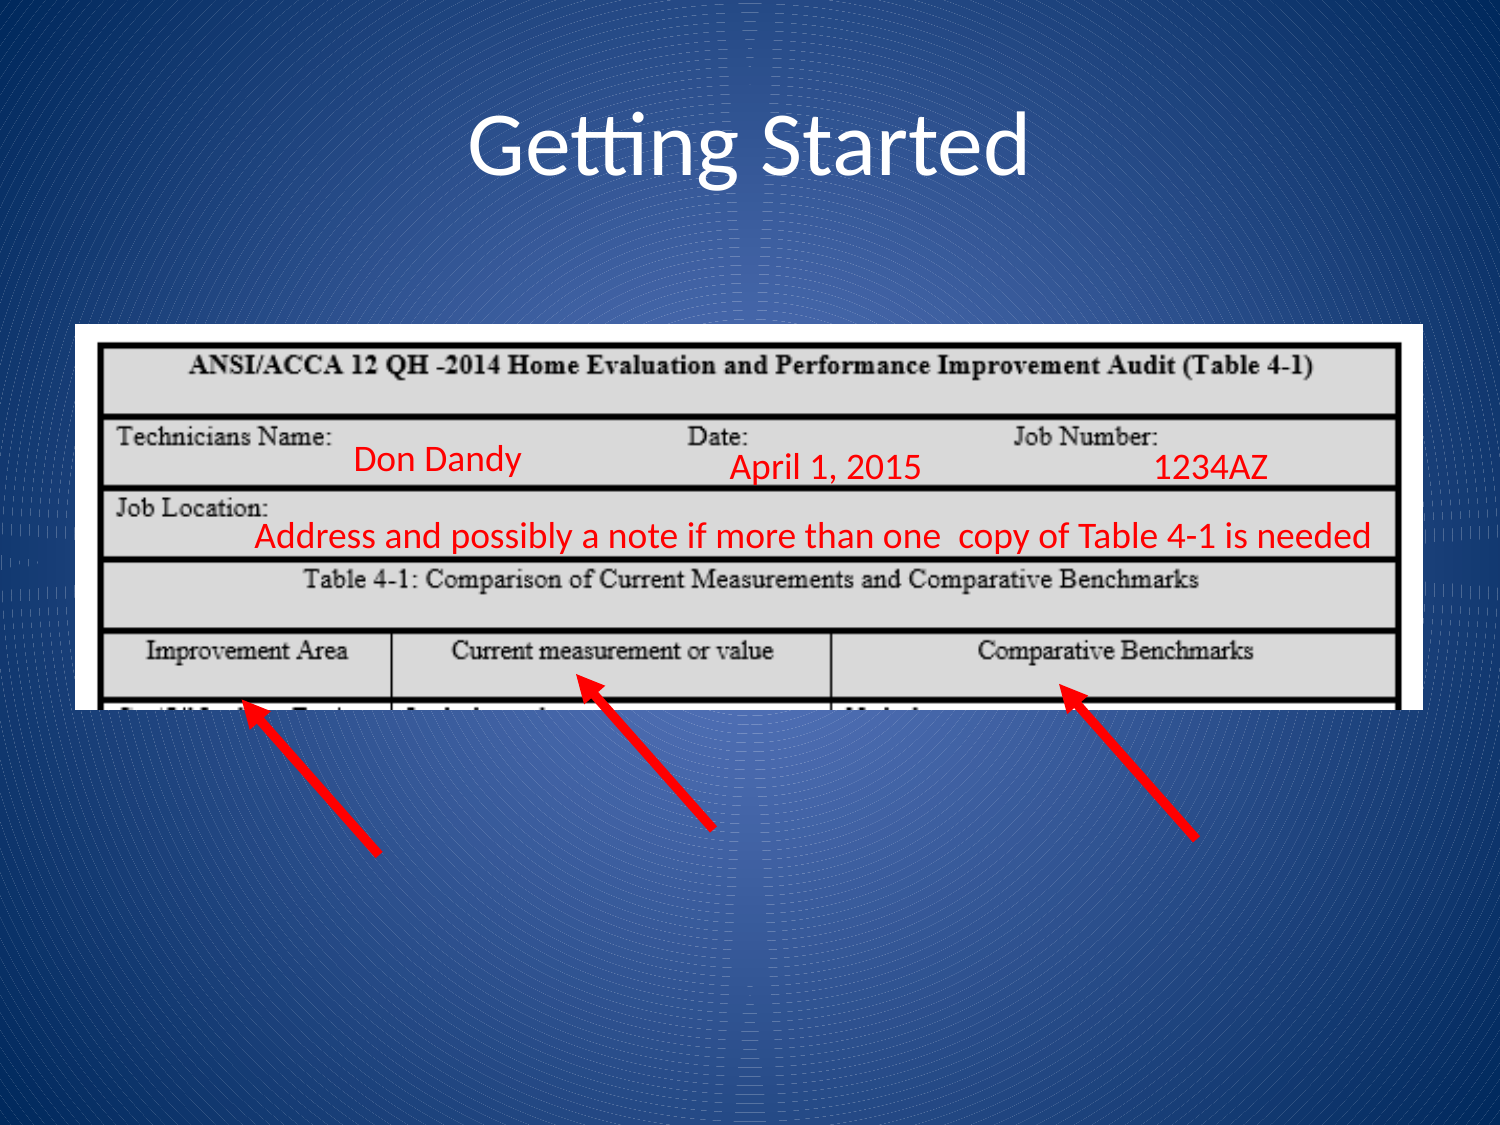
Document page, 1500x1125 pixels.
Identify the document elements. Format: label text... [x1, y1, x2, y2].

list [74, 324, 1423, 711]
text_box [575, 673, 714, 830]
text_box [1058, 683, 1197, 840]
title Getting Started [75, 45, 1425, 233]
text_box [241, 699, 380, 856]
